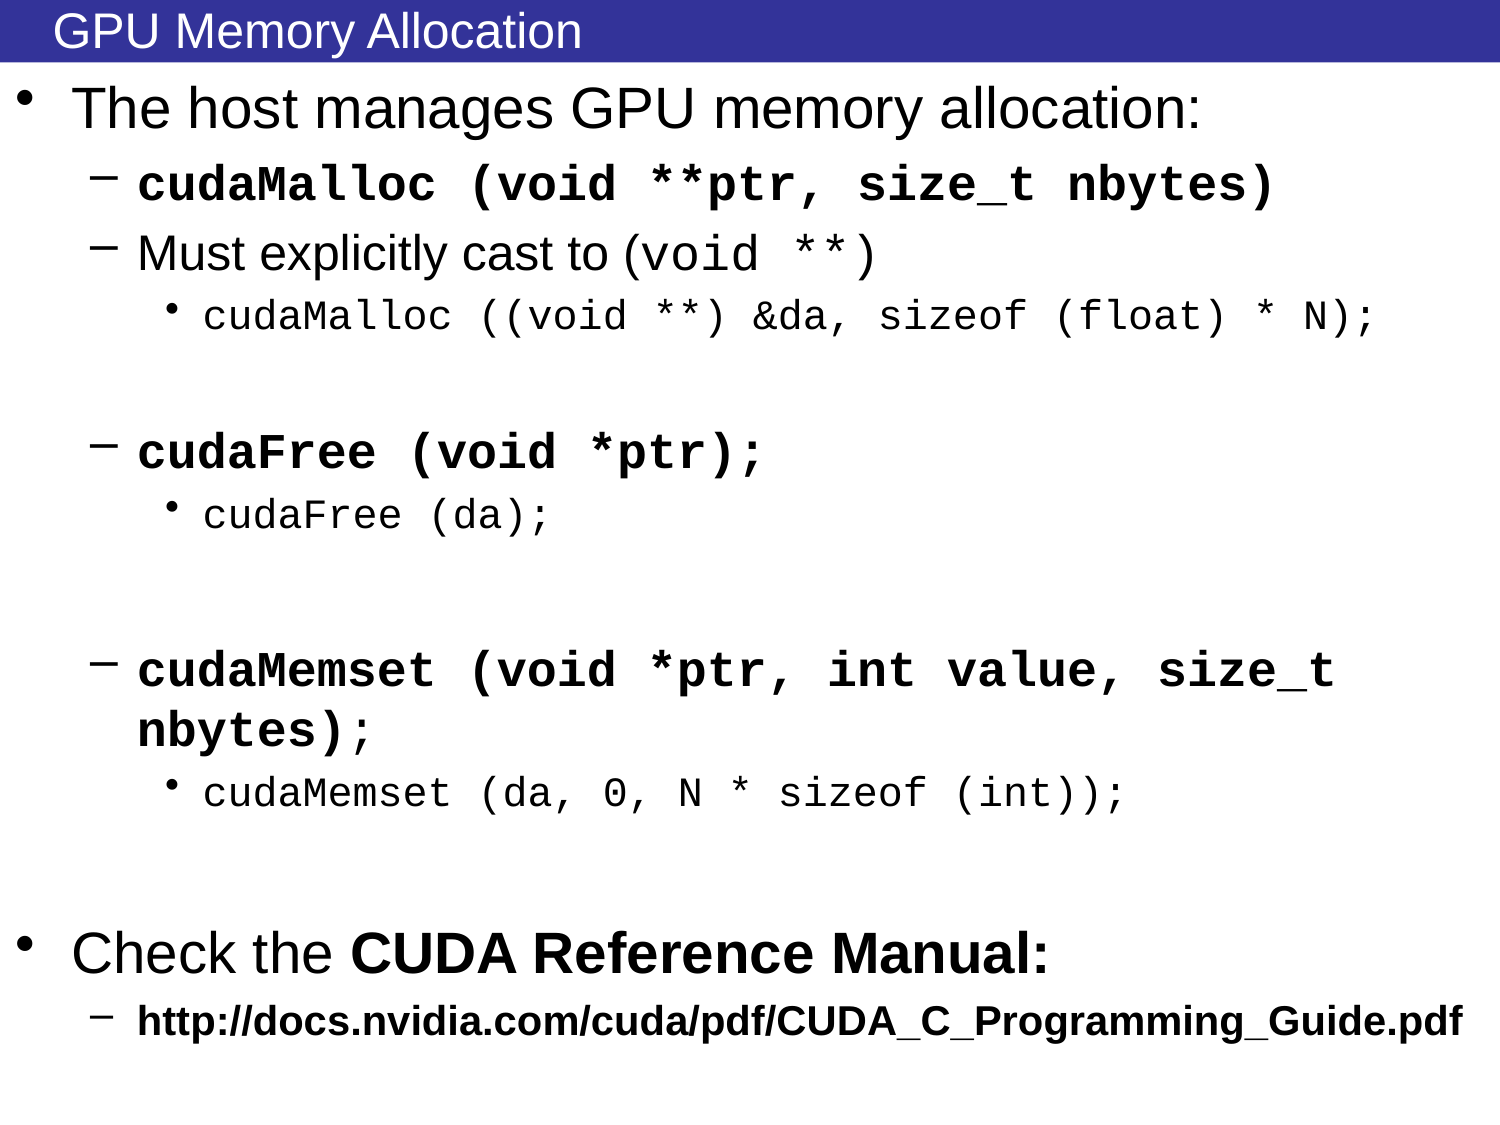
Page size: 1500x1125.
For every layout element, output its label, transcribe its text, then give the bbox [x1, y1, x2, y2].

list The host manages GPU memory allocation: cudaMalloc (void **ptr, size_t nbytes) Must explicitly cast to (void **) cudaMalloc ((void **) &da, sizeof (float) * N); cudaFree (void *ptr); cudaFree (da); cudaMemset (void *ptr, int value, size_t nbytes); cudaMemset (da, 0, N * sizeof (int)); Check the CUDA Reference Manual: http://docs.nvidia.com/cuda/pdf/CUDA_C_Programming_Guide.pdf [0, 62, 1500, 1125]
title GPU Memory Allocation [37, 7, 1426, 51]
